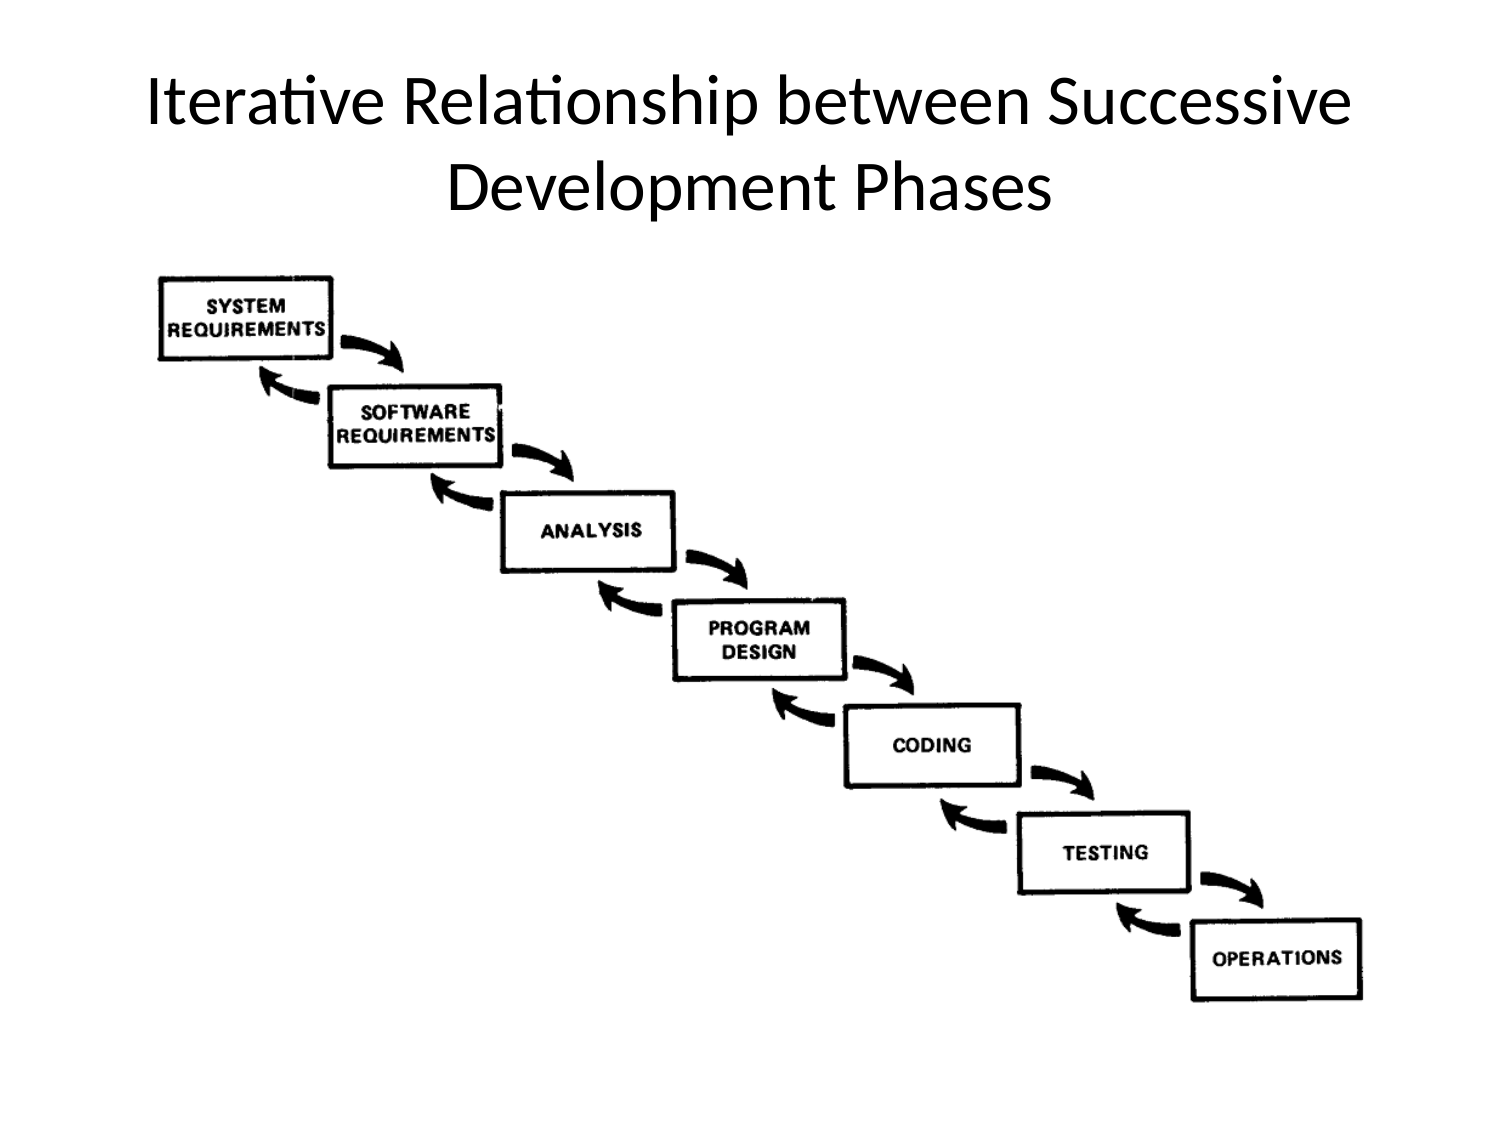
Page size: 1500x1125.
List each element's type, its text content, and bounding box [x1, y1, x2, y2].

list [132, 262, 1368, 1006]
title Iterative Relationship between Successive Development Phases [75, 45, 1425, 233]
